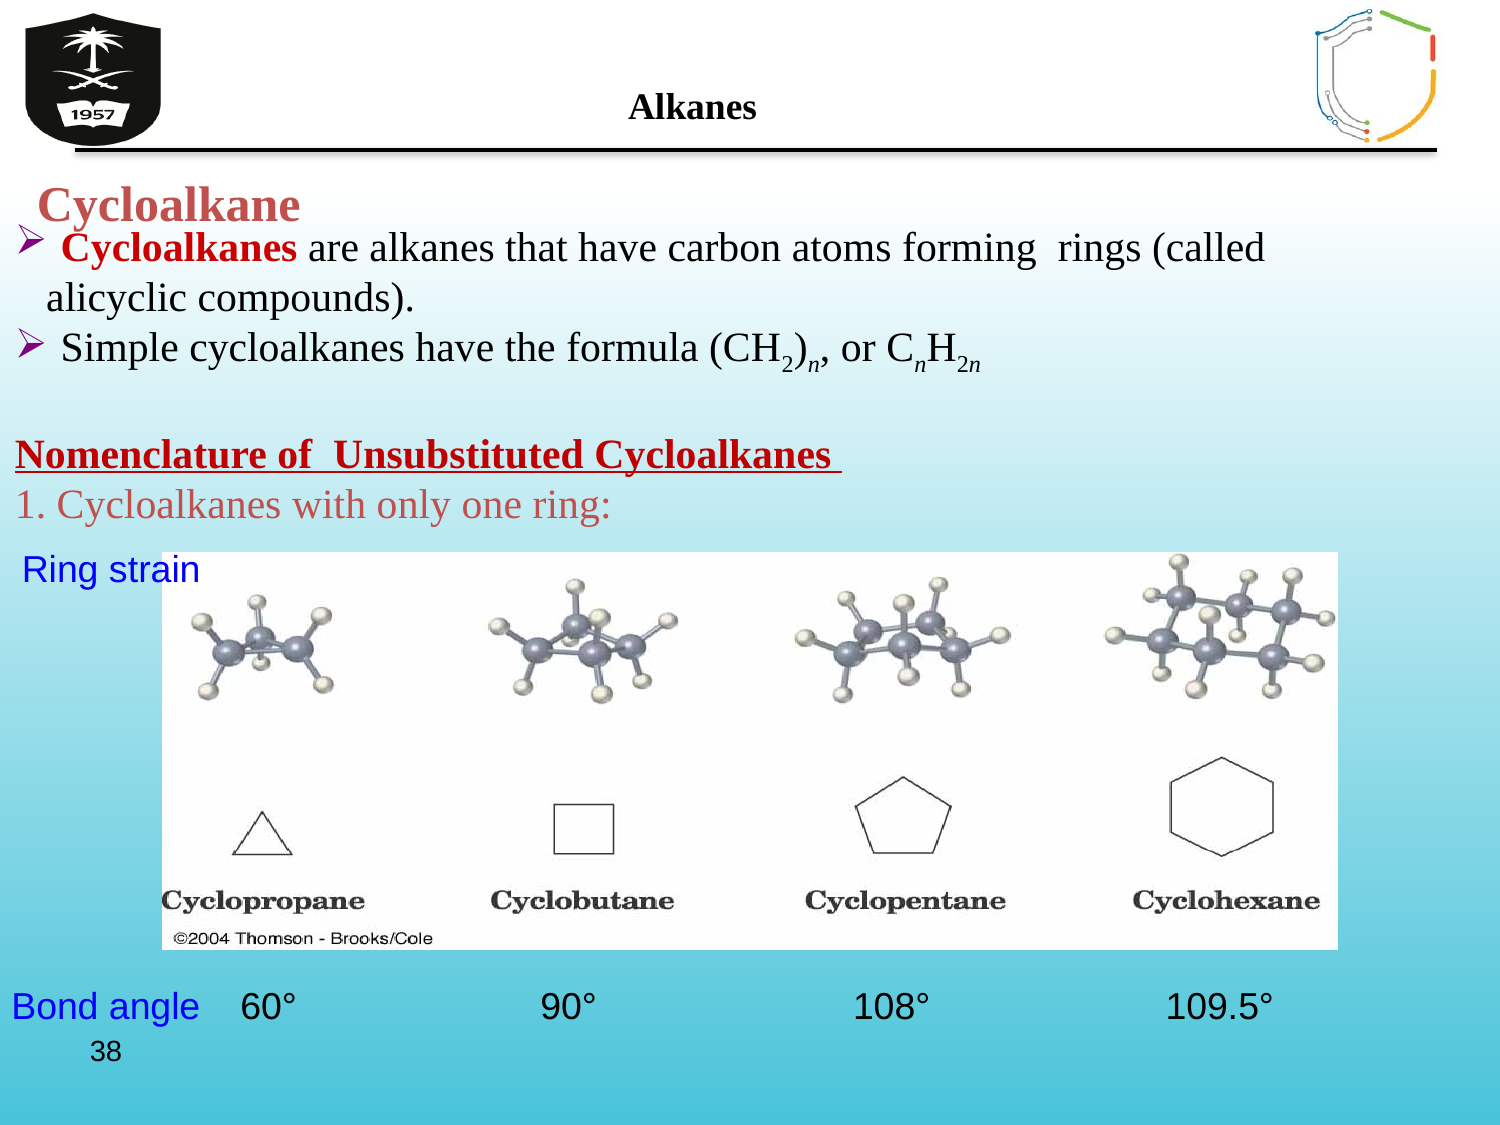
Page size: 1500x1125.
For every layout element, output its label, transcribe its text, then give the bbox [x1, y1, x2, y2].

text_box Bond angle [0, 974, 226, 1035]
text_box Cycloalkanes are alkanes that have carbon atoms forming rings (called alicyclic compounds). Simple cycloalkanes have the formula (CH2)n, or CnH2n Nomenclature of Unsubstituted Cycloalkanes 1. Cycloalkanes with only one ring: [0, 212, 1500, 535]
picture [24, 12, 163, 151]
text_box Ring strain [7, 537, 216, 598]
text_box 90° [525, 974, 612, 1035]
picture [1287, 0, 1463, 165]
text_box 38 [75, 1024, 425, 1103]
text_box 60° [226, 974, 312, 1035]
text_box Alkanes [613, 74, 773, 135]
picture [162, 552, 1338, 951]
title Cycloalkane [0, 165, 363, 212]
text_box 109.5° [1150, 974, 1290, 1035]
text_box 108° [838, 974, 946, 1035]
